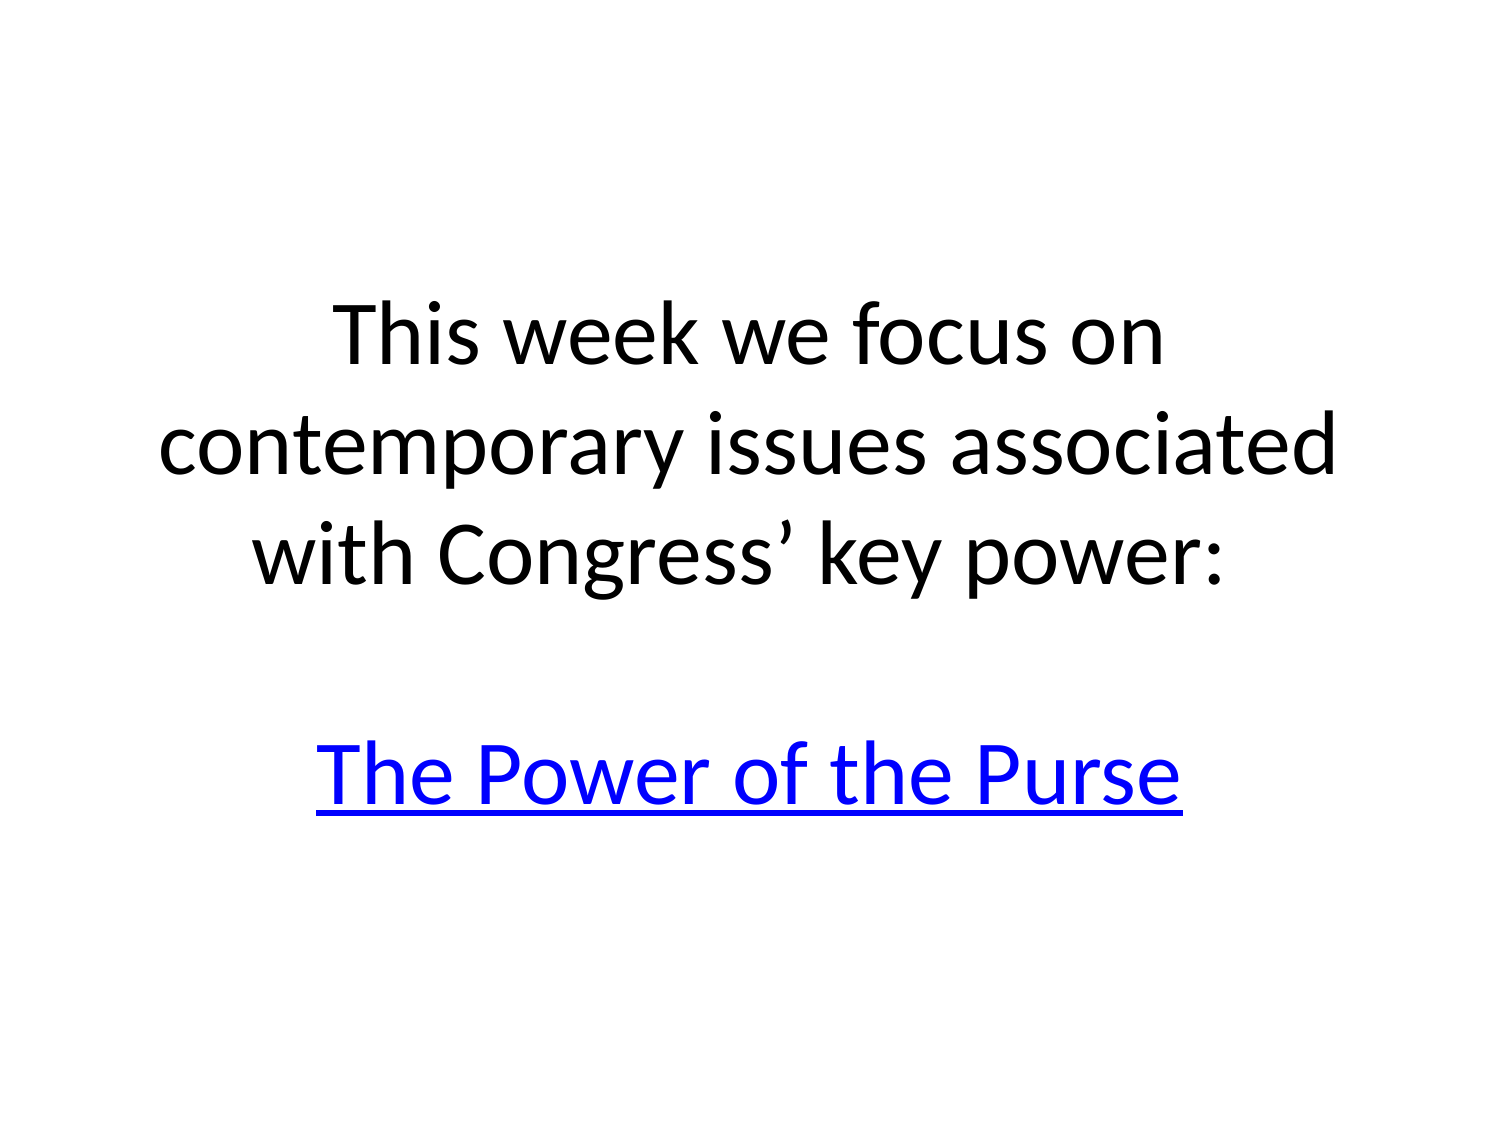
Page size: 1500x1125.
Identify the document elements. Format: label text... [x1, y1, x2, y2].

title This week we focus on contemporary issues associated with Congress’ key power: The Power of the Purse [74, 44, 1426, 1051]
